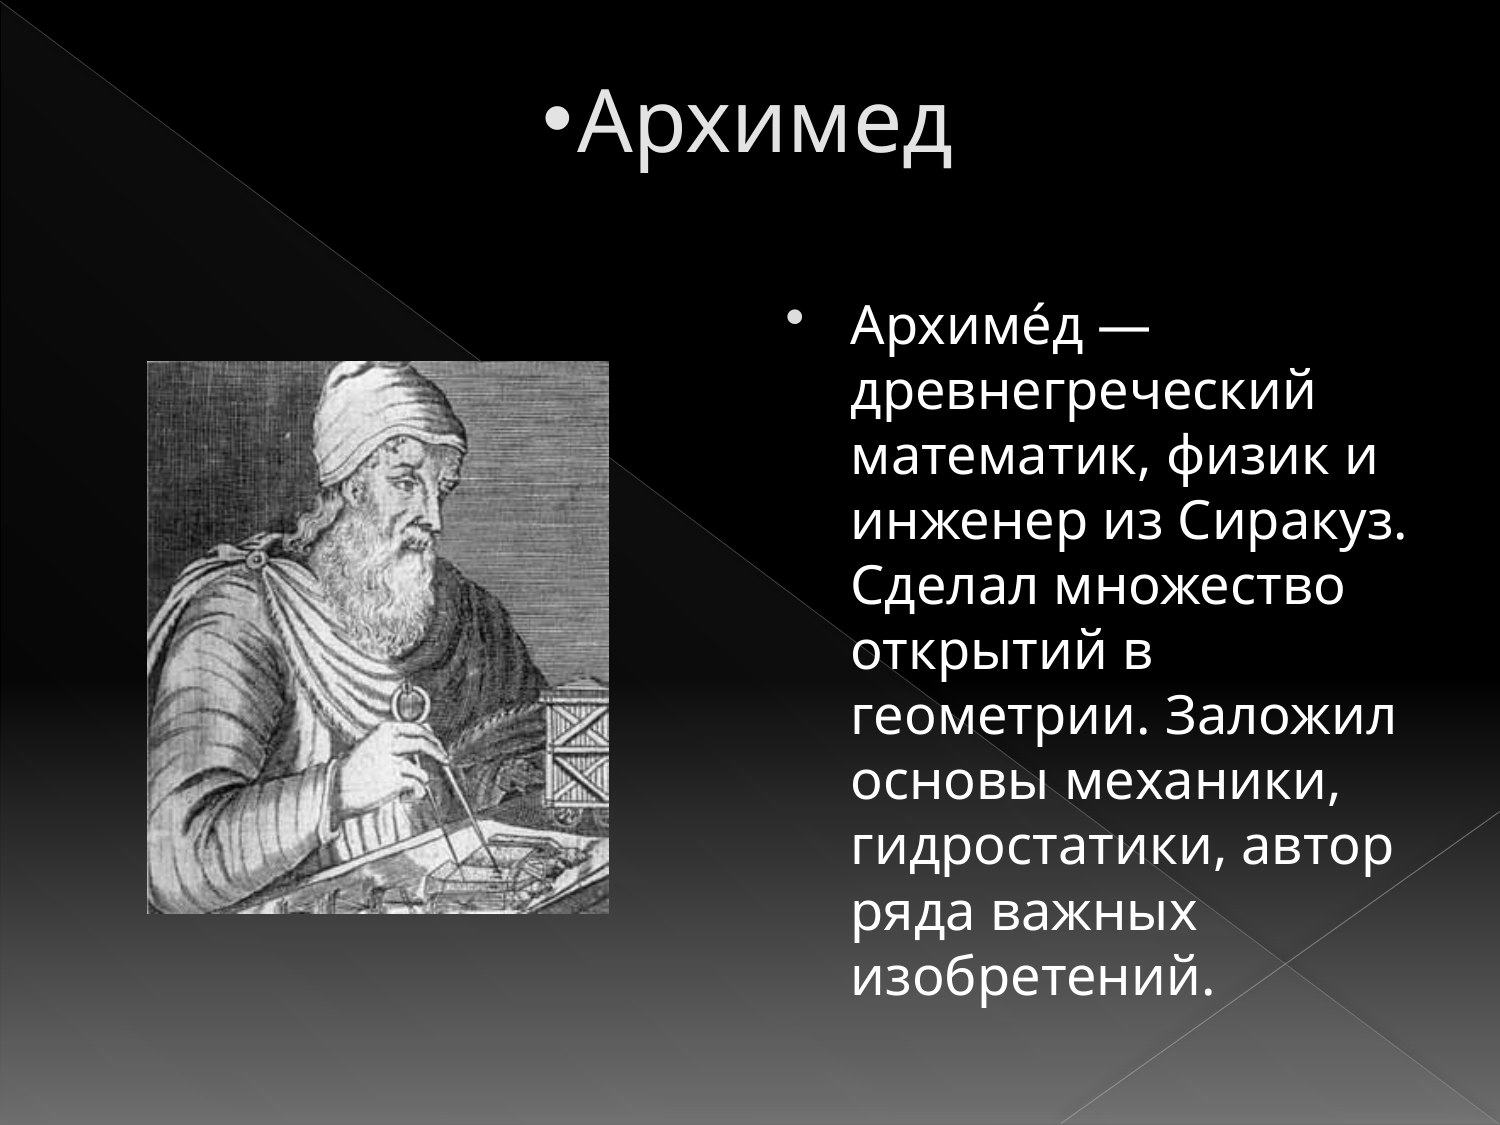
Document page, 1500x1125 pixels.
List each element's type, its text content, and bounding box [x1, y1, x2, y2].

title Архимед [75, 0, 1425, 235]
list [147, 361, 609, 915]
list Архиме́д — древнегреческий математик, физик и инженер из Сиракуз. Сделал множество открытий в геометрии. Заложил основы механики, гидростатики, автор ряда важных изобретений. [762, 282, 1442, 1055]
